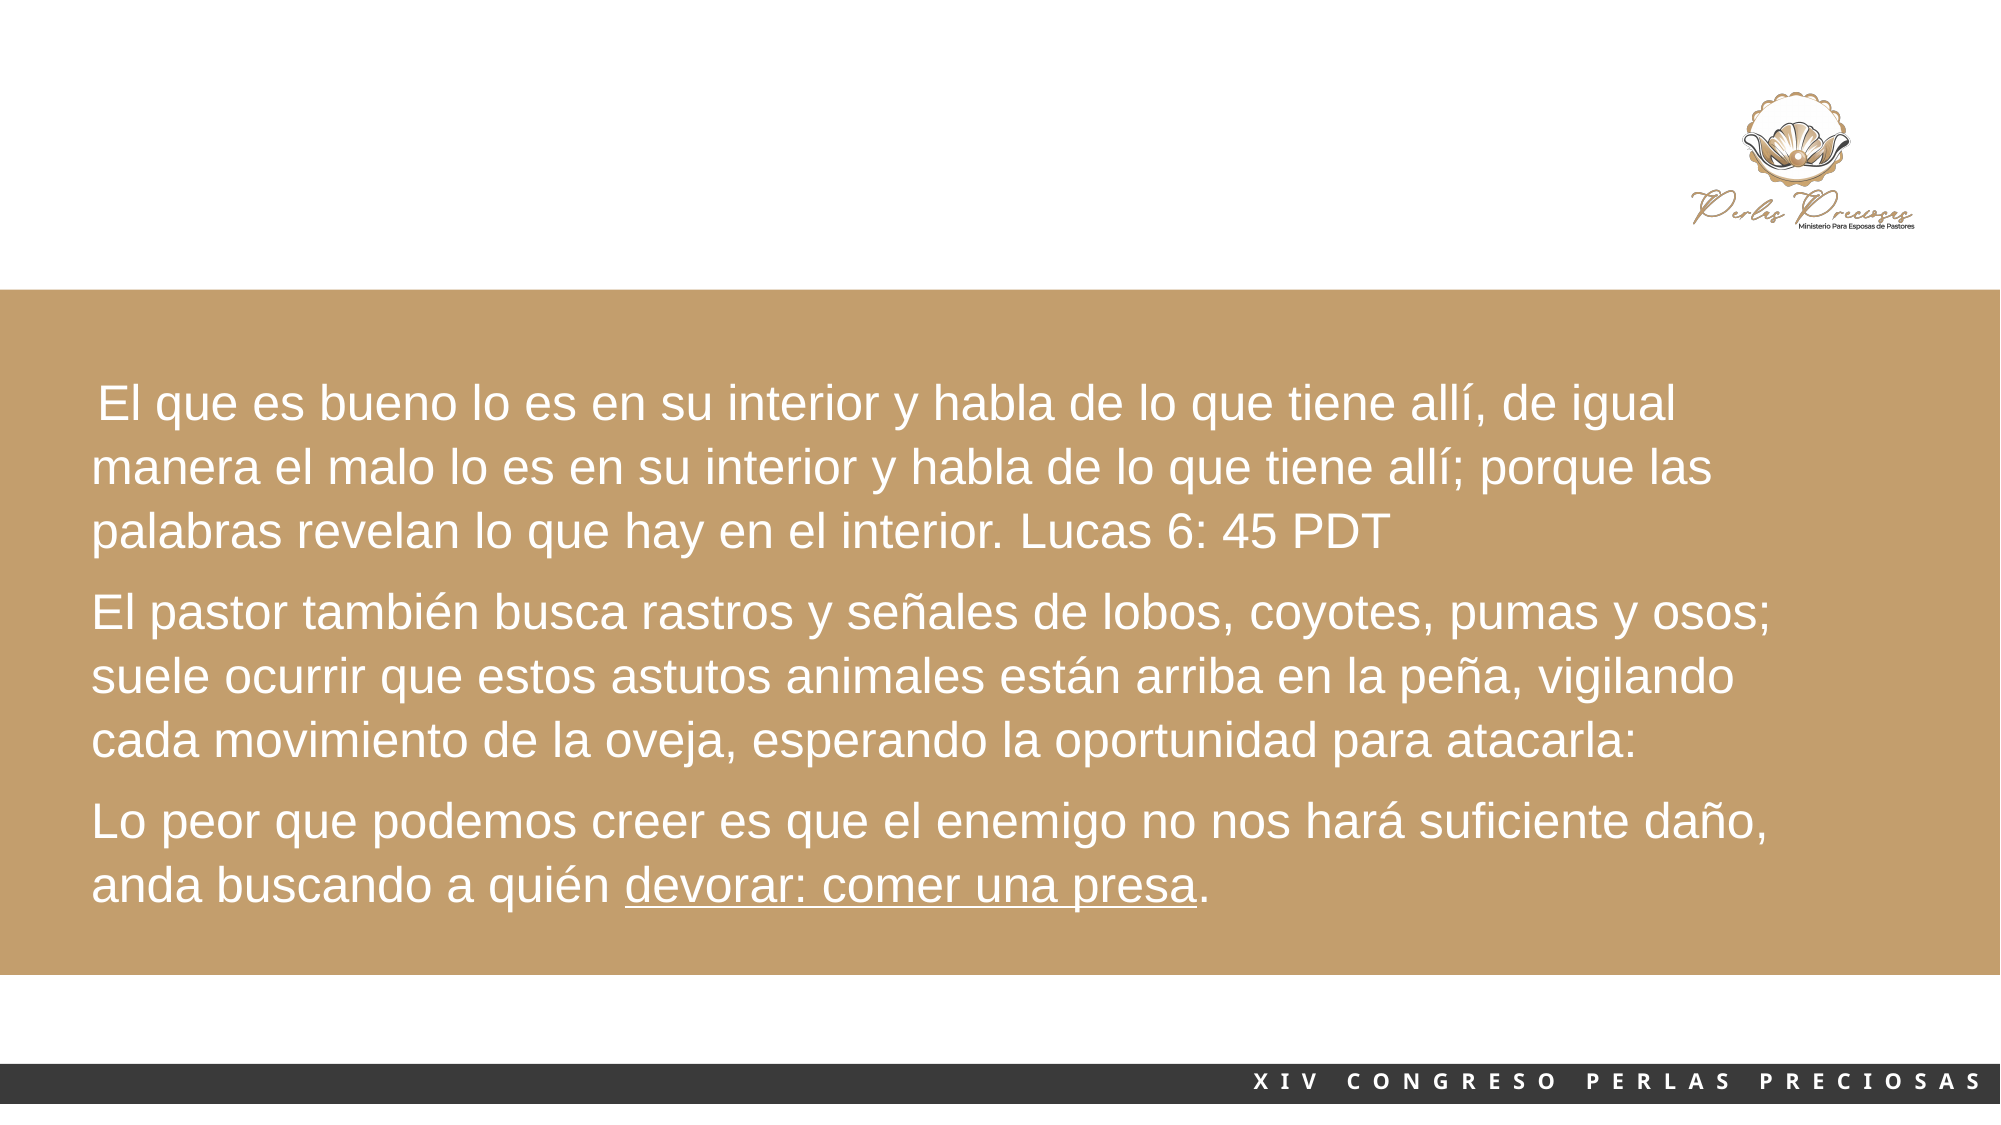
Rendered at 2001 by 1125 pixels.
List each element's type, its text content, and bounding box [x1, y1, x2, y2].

text_box [0, 1062, 2000, 1105]
text_box El que es bueno lo es en su interior y habla de lo que tiene allí, de igual manera el malo lo es en su interior y habla de lo que tiene allí; porque las palabras revelan lo que hay en el interior. Lucas 6: 45 PDT El pastor también busca rastros y señales de lobos, coyotes, pumas y osos; suele ocurrir que estos astutos animales están arriba en la peña, vigilando cada movimiento de la oveja, esperando la oportunidad para atacarla: Lo peor que podemos creer es que el enemigo no nos hará suficiente daño, anda buscando a quién devorar: comer una presa. [76, 358, 1803, 920]
picture [1650, 16, 1954, 320]
subtitle XIV CONGRESO PERLAS PRECIOSAS [1238, 1062, 2000, 1104]
text_box [0, 288, 2000, 976]
